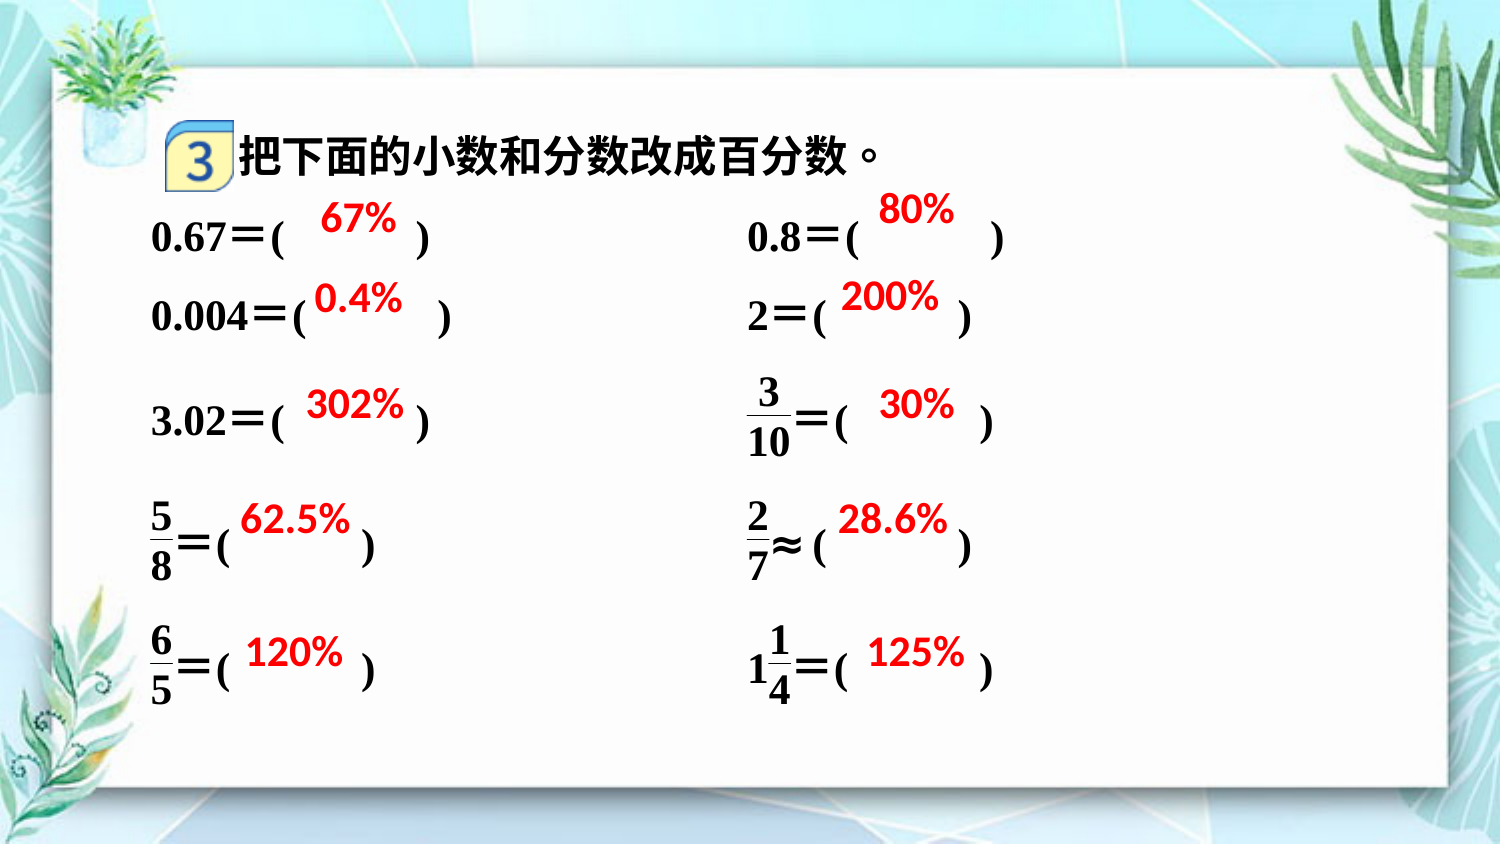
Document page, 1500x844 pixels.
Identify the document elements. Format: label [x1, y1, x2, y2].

picture [0, 0, 1500, 844]
text_box [63, 129, 1427, 738]
